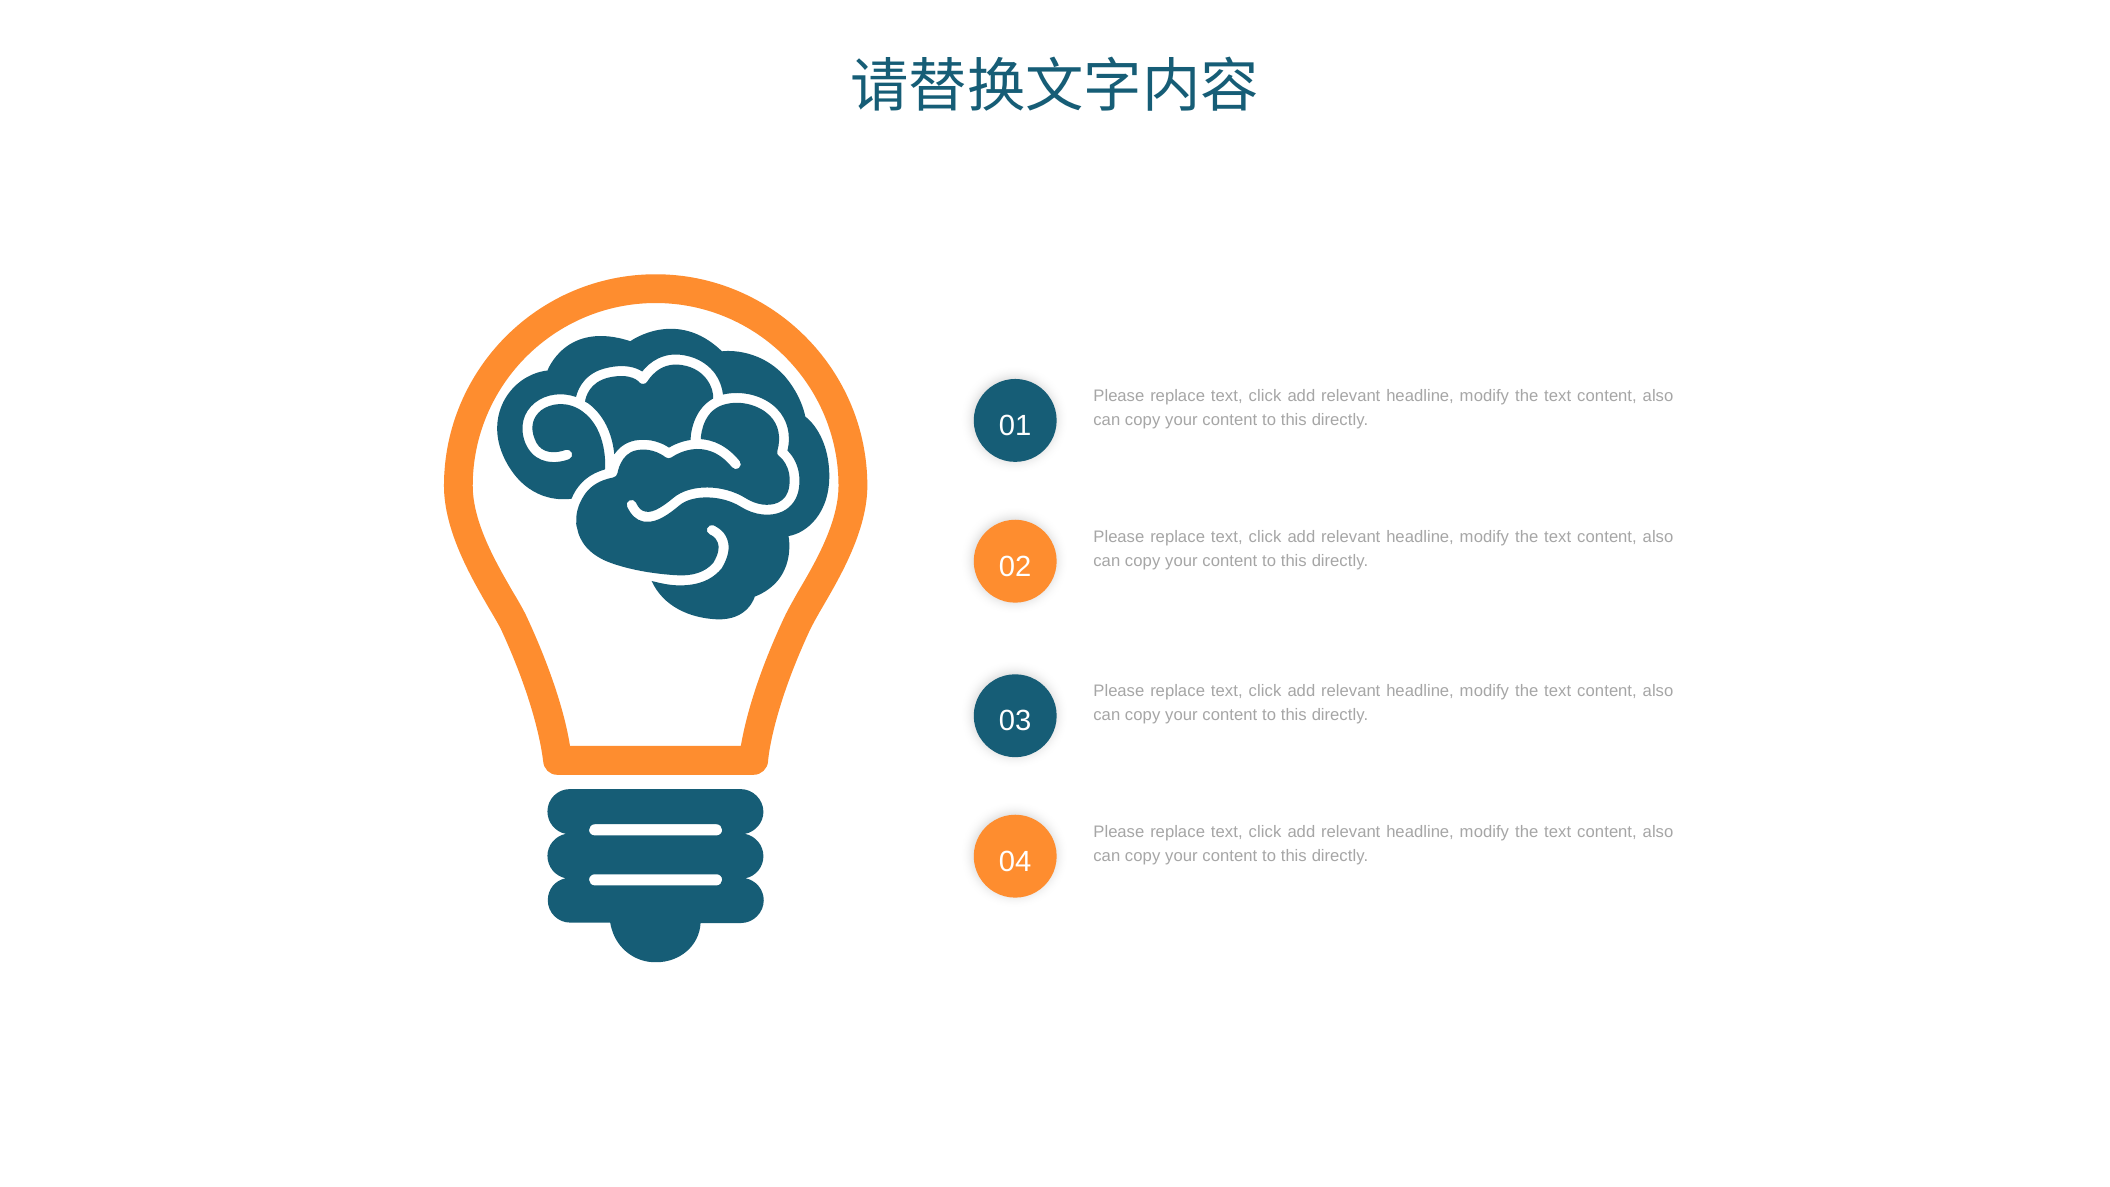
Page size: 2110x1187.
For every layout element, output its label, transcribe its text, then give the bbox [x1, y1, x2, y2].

text_box 请替换文字内容 [795, 26, 1314, 125]
text_box 03 [972, 673, 1058, 759]
text_box Please replace text, click add relevant headline, modify the text content, also can copy your content to this directly. [1093, 380, 1675, 429]
text_box [443, 367, 480, 593]
text_box Please replace text, click add relevant headline, modify the text content, also can copy your content to this directly. [1093, 676, 1675, 724]
text_box [542, 274, 769, 307]
text_box Please replace text, click add relevant headline, modify the text content, also can copy your content to this directly. [1093, 521, 1675, 570]
text_box 01 [972, 377, 1058, 463]
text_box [480, 307, 831, 621]
text_box [496, 621, 815, 775]
text_box 04 [972, 813, 1058, 899]
text_box Please replace text, click add relevant headline, modify the text content, also can copy your content to this directly. [1093, 816, 1675, 865]
text_box [831, 367, 868, 593]
text_box 02 [972, 518, 1058, 604]
text_box [547, 789, 764, 963]
